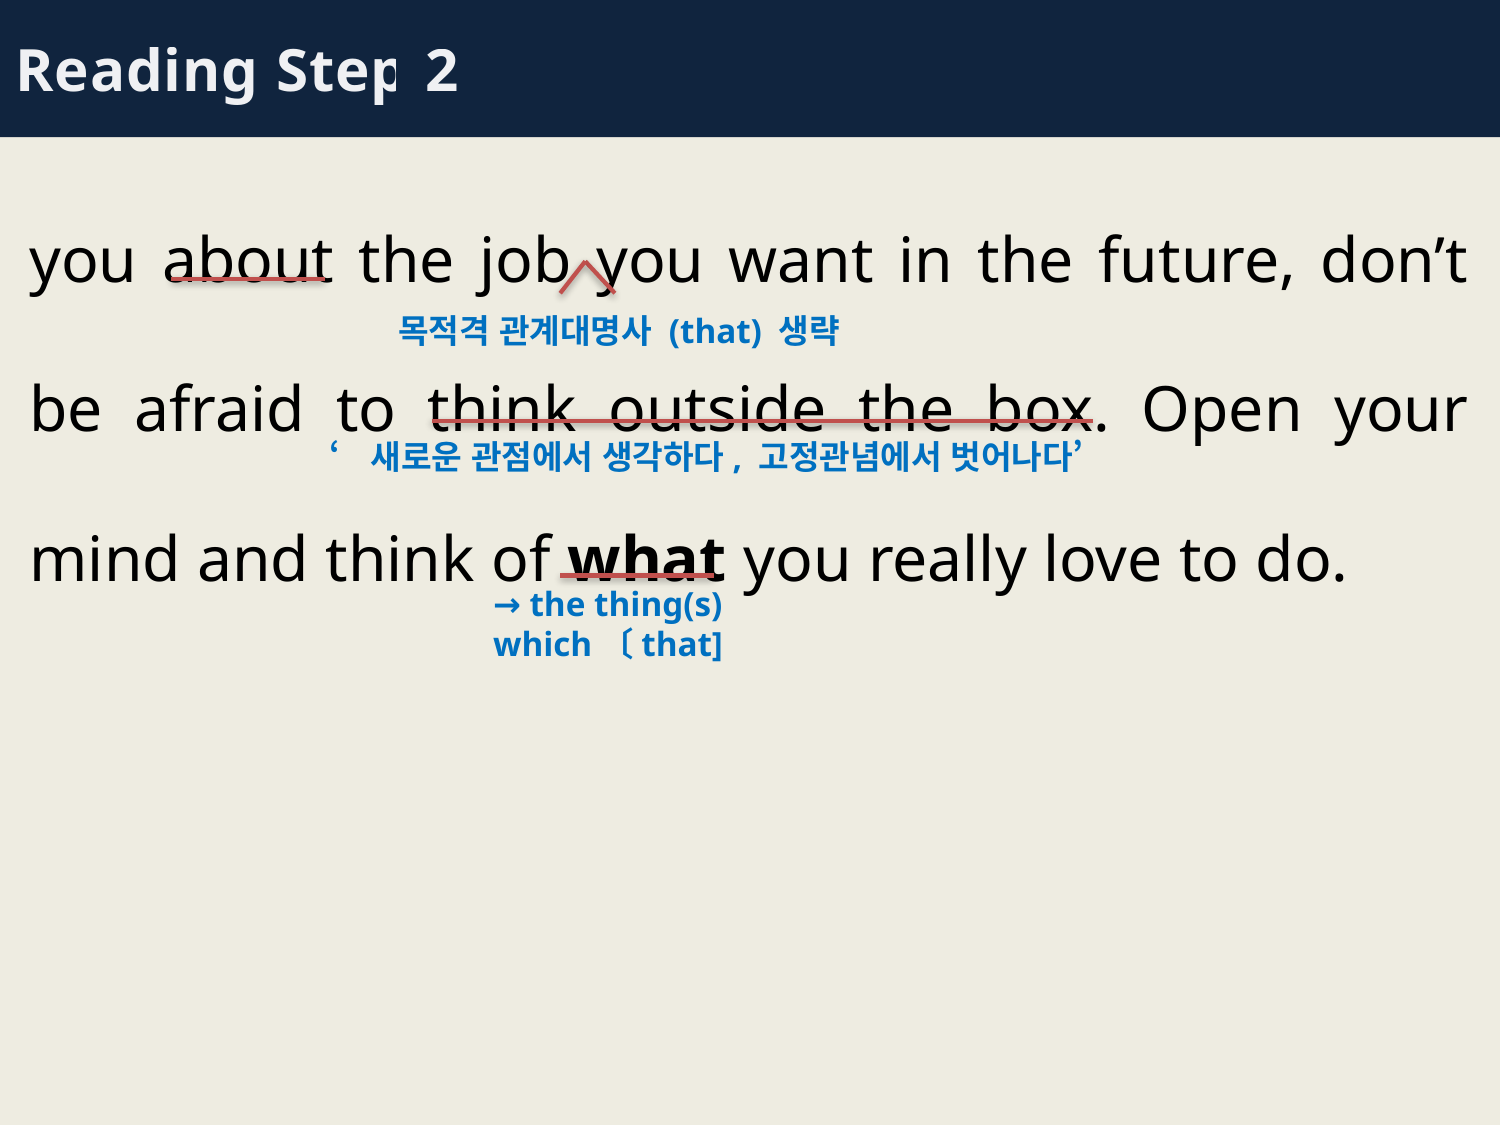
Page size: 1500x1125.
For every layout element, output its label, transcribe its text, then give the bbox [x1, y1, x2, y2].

text_box → the thing(s) which〔that] [478, 575, 928, 671]
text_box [559, 261, 616, 294]
text_box ‘새로운 관점에서 생각하다, 고정관념에서 벗어나다’ [314, 428, 1160, 484]
text_box you about the job you want in the future, don’t be afraid to think outside the box. Open your mind and think of what you really love to do. [0, 139, 1500, 1125]
text_box 목적격 관계대명사 (that) 생략 [383, 302, 928, 358]
text_box Reading Step 2 [0, 0, 1500, 139]
